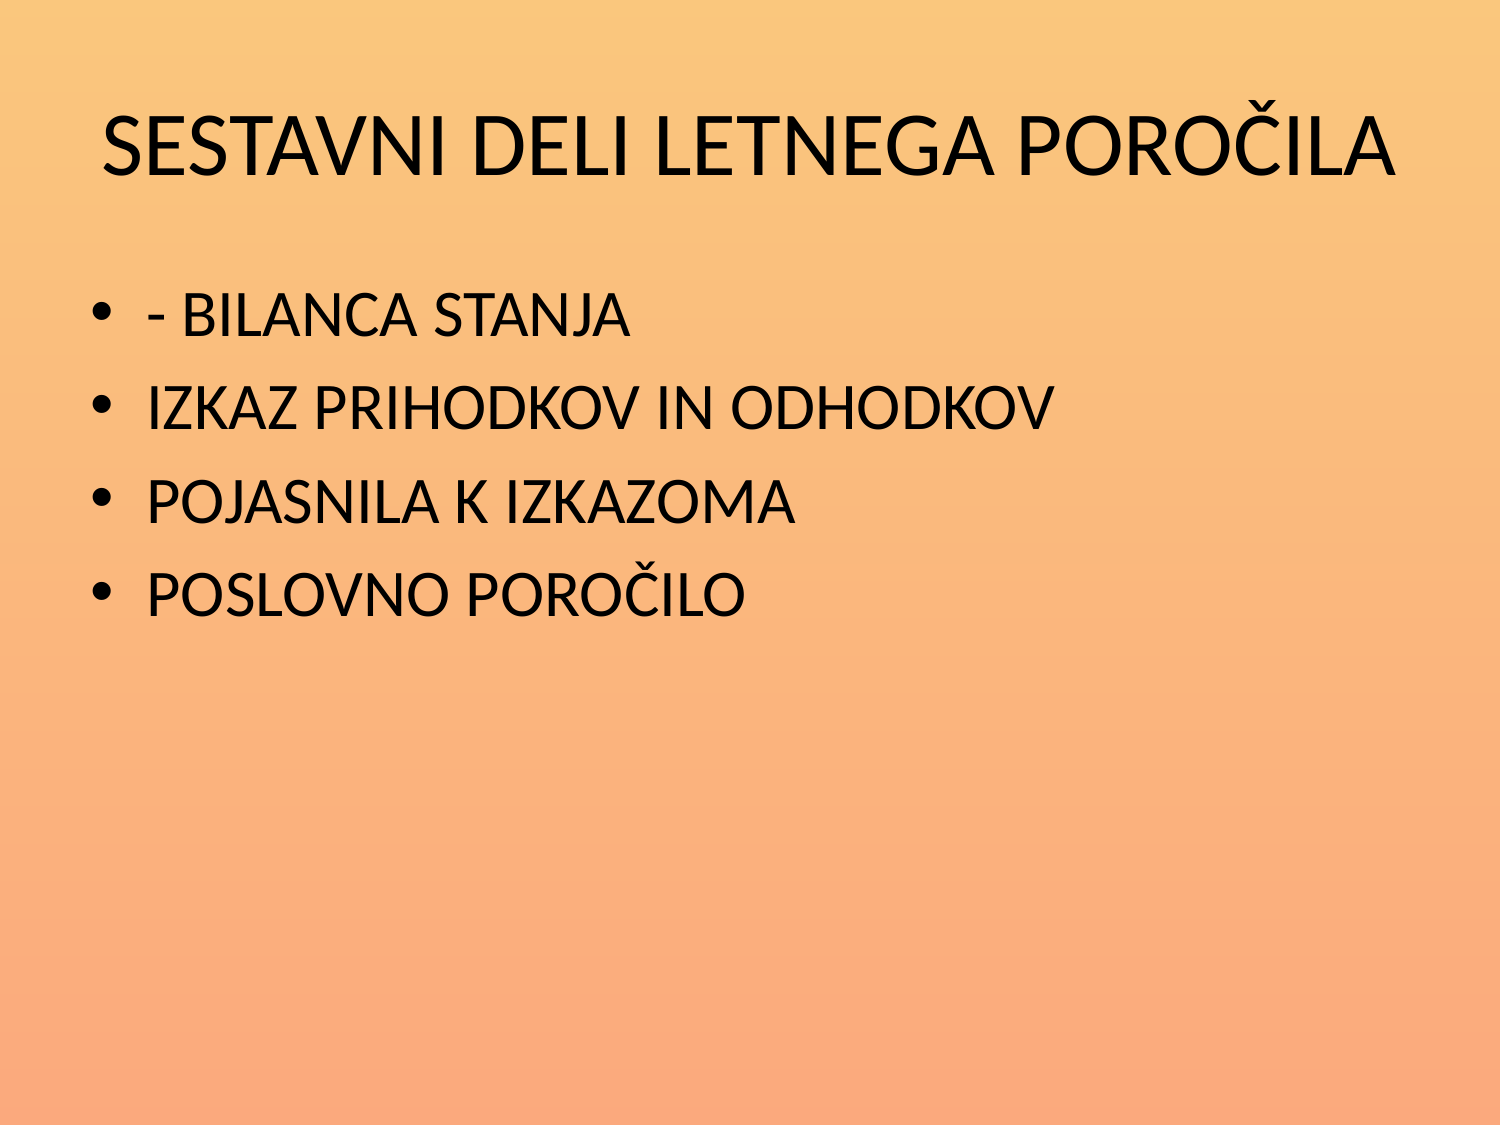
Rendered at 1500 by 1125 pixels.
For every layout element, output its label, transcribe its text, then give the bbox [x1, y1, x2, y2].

title SESTAVNI DELI LETNEGA POROČILA [75, 45, 1425, 233]
list - BILANCA STANJA IZKAZ PRIHODKOV IN ODHODKOV POJASNILA K IZKAZOMA POSLOVNO POROČILO [75, 262, 1425, 1005]
